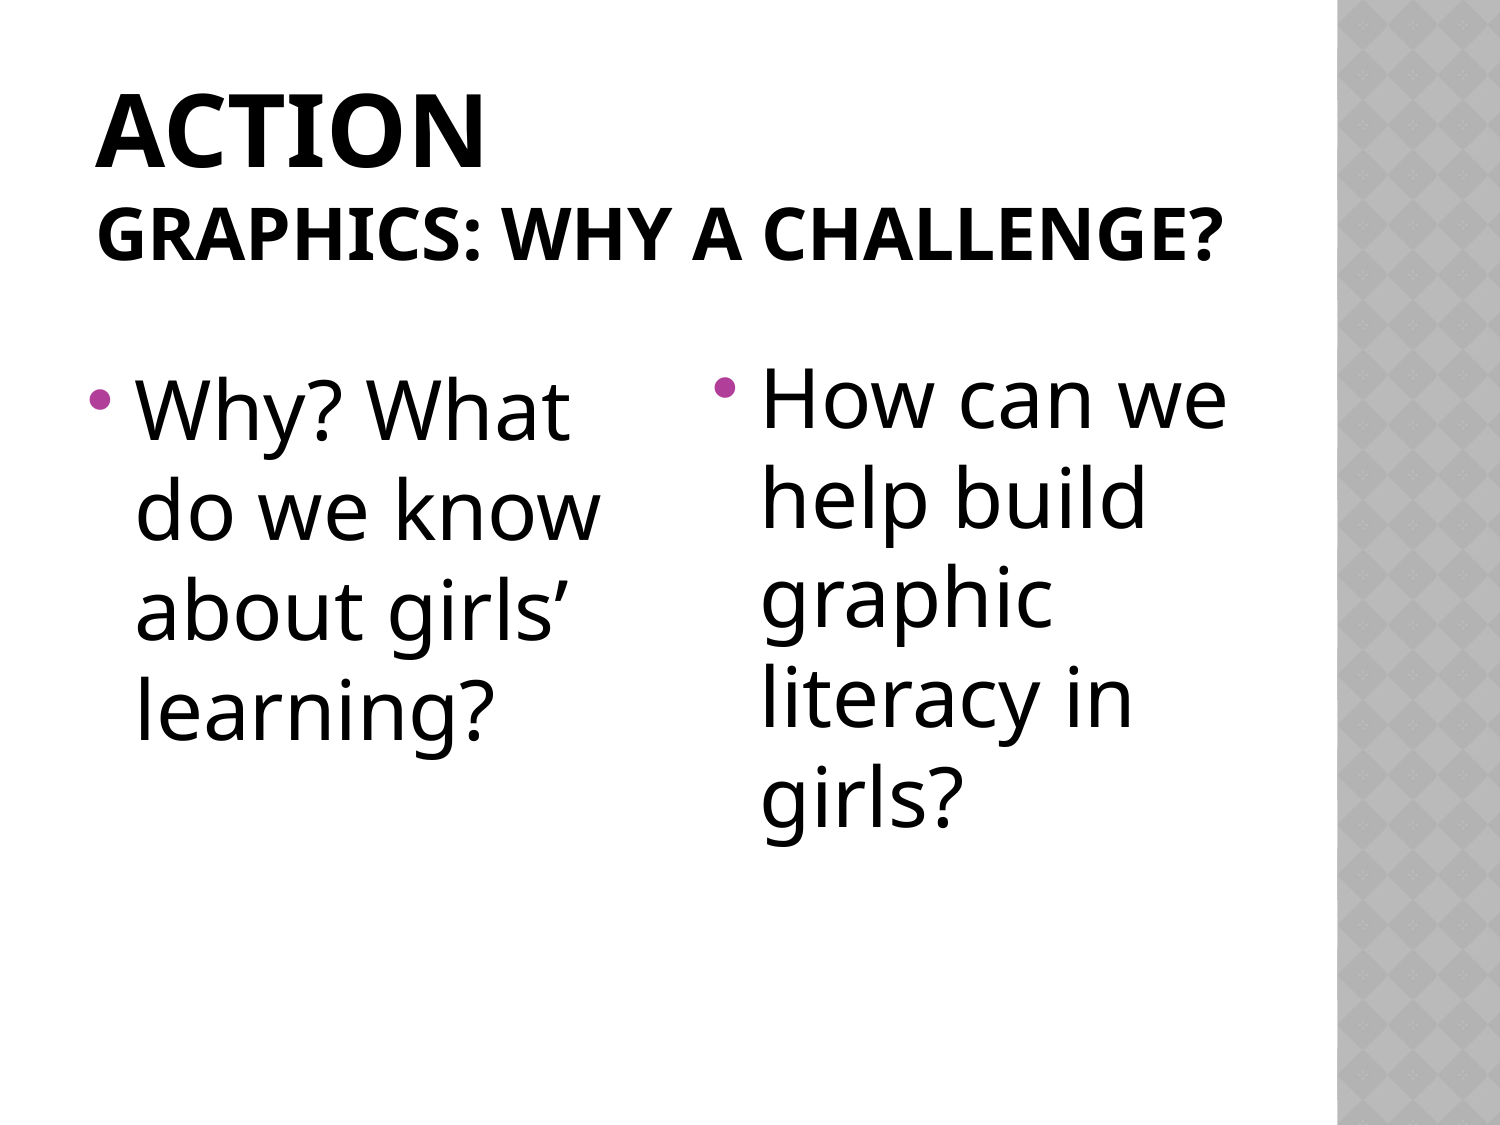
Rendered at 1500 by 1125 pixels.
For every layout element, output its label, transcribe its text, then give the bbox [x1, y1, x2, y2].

list Why? What do we know about girls’ learning? [75, 350, 653, 913]
list How can we help build graphic literacy in girls? [699, 337, 1278, 1080]
title Action Graphics: why a Challenge? [87, 0, 1276, 275]
